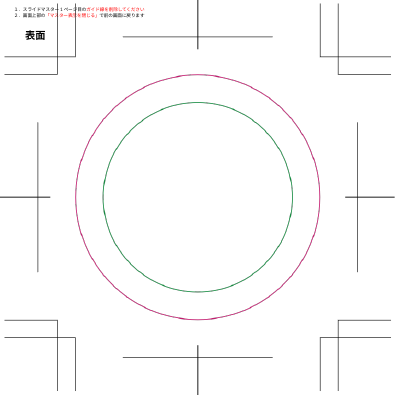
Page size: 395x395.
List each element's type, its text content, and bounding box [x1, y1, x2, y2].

picture [0, 0, 395, 395]
text_box 表面 [10, 22, 61, 50]
